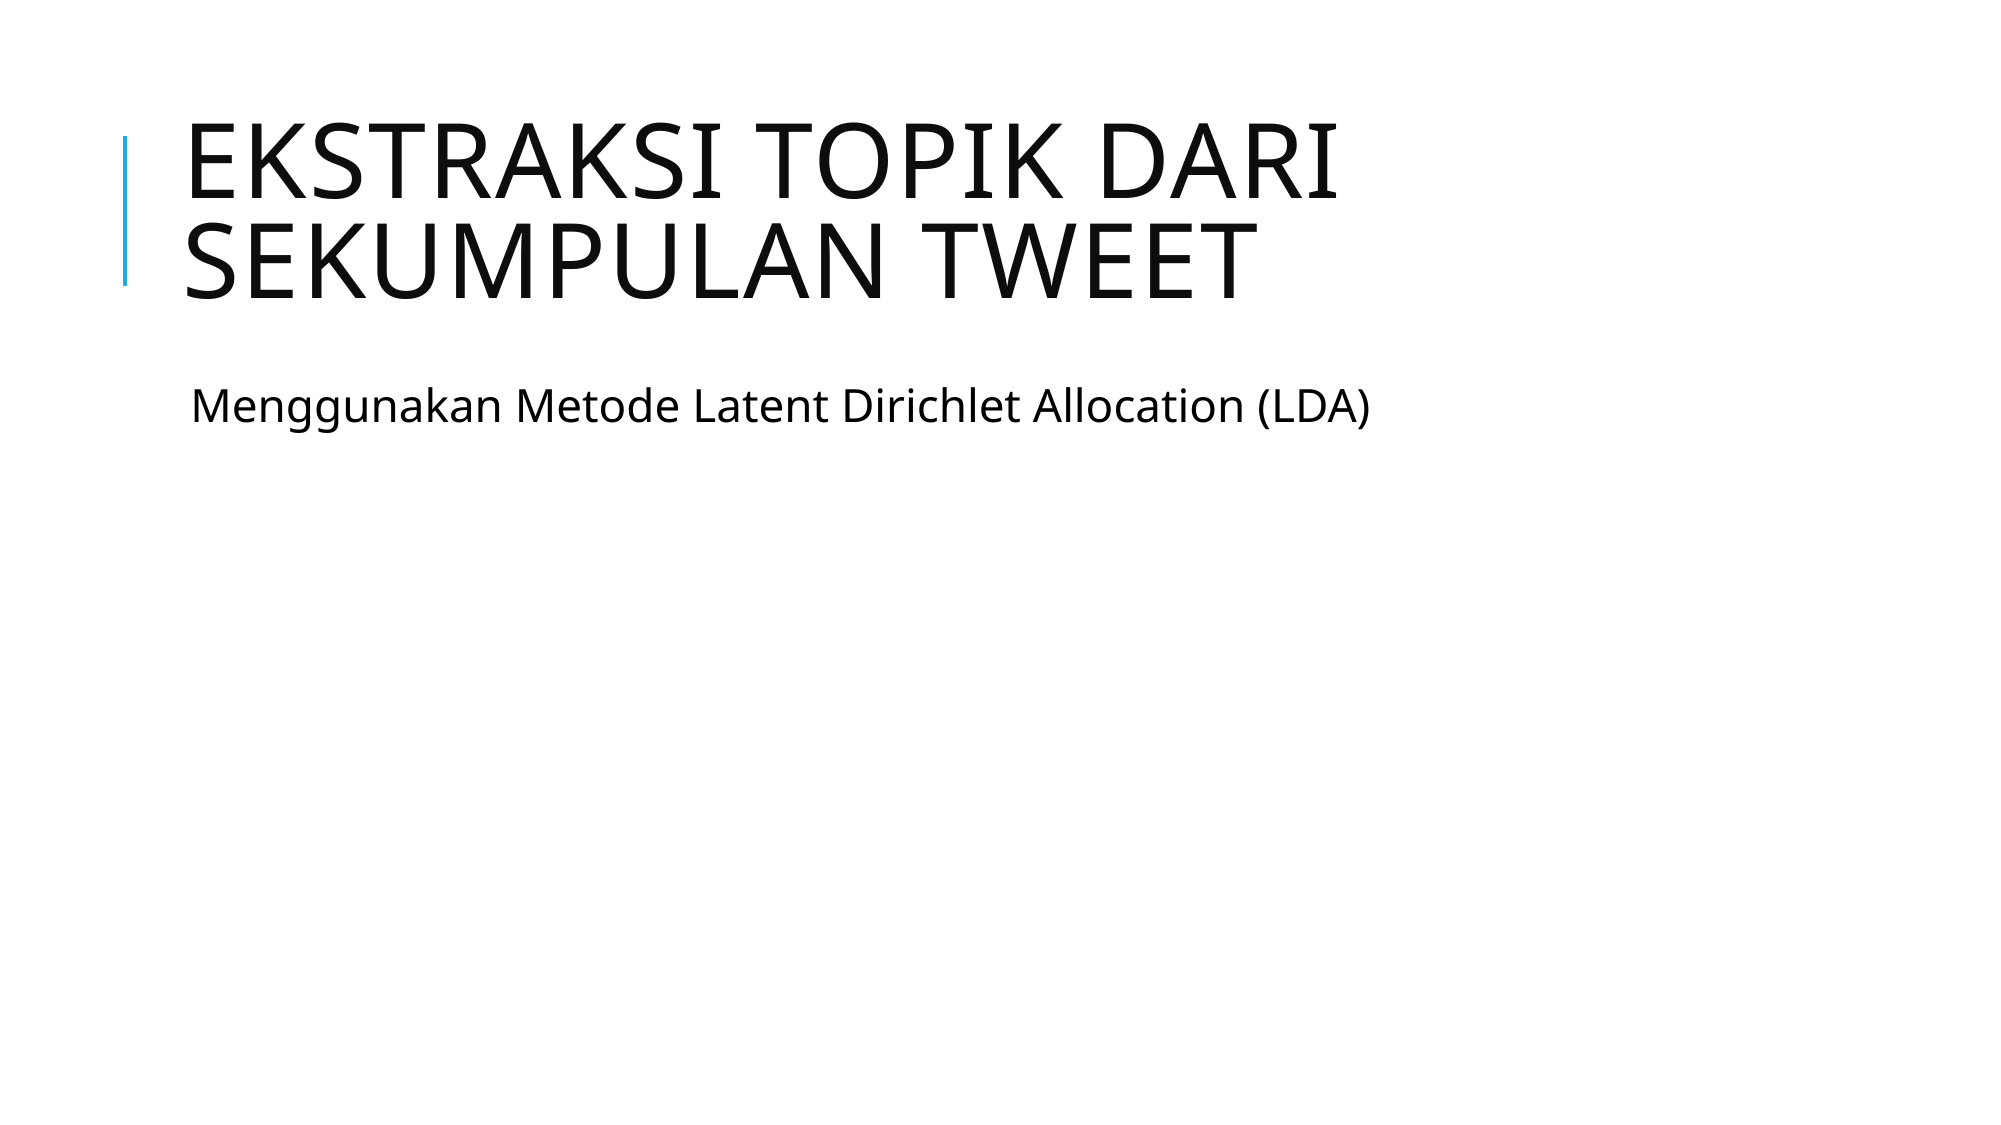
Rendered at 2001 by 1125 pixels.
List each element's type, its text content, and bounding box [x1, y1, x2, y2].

list Menggunakan Metode Latent Dirichlet Allocation (LDA) [168, 375, 1763, 1035]
title Ekstraksi topik dari sekumpulan tweet [168, 96, 1763, 342]
